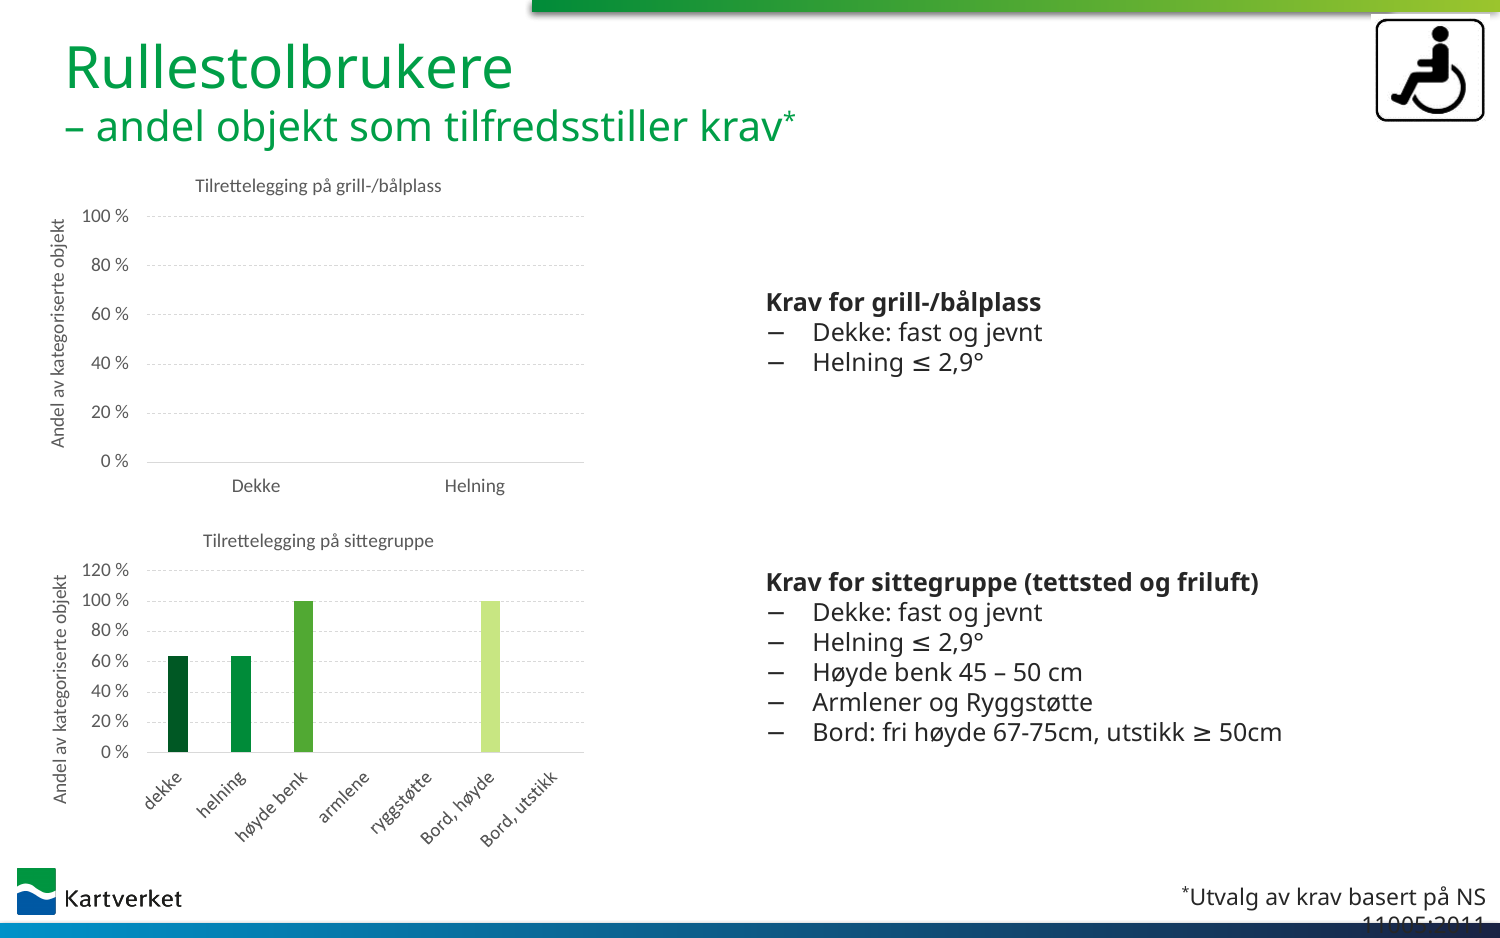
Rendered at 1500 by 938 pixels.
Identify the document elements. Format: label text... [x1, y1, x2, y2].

text_box *Utvalg av krav basert på NS 11005:2011 [1068, 873, 1500, 938]
text_box Rullestolbrukere – andel objekt som tilfredsstiller krav* [49, 14, 1431, 158]
picture [41, 166, 596, 505]
text_box Krav for sittegruppe (tettsted og friluft) Dekke: fast og jevnt Helning ≤ 2,9° Høyde benk 45 – 50 cm Armlener og Ryggstøtte Bord: fri høyde 67-75cm, utstikk ≥ 50cm [750, 559, 1500, 754]
text_box Krav for grill-/bålplass Dekke: fast og jevnt Helning ≤ 2,9° [750, 279, 1452, 384]
picture [1371, 13, 1491, 127]
picture [41, 520, 596, 859]
